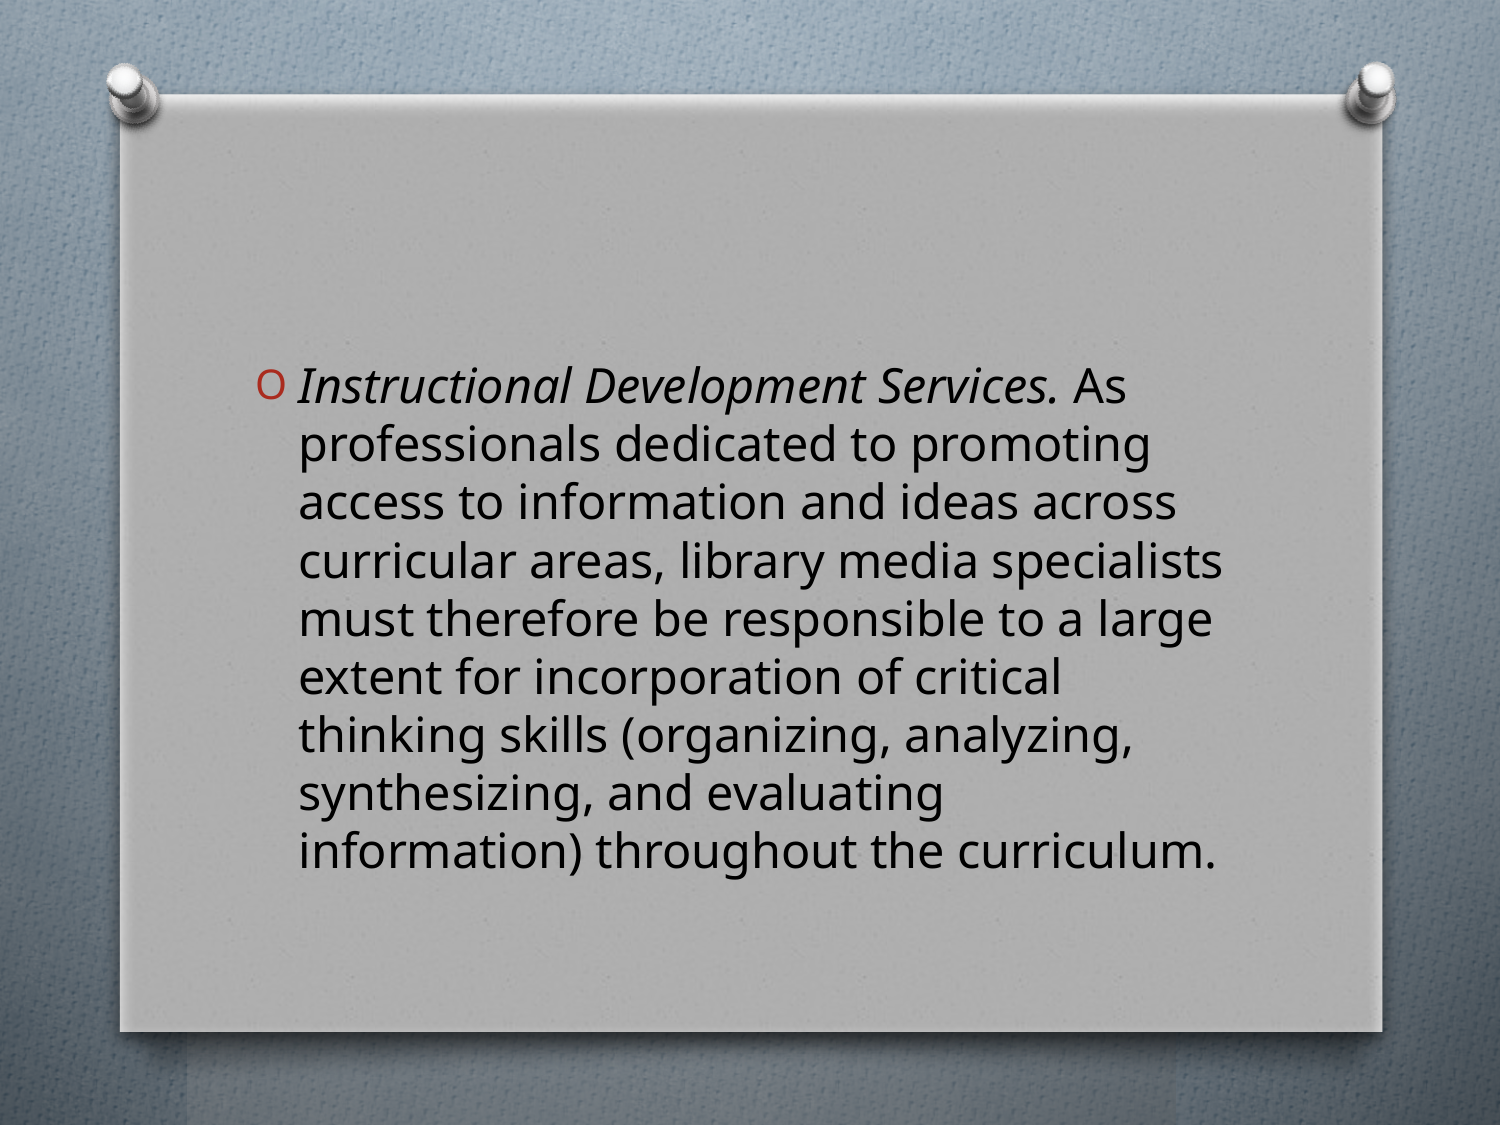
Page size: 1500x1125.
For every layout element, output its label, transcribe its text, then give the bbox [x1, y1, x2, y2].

list Instructional Development Services. As professionals dedicated to promoting access to information and ideas across curricular areas, library media specialists must therefore be responsible to a large extent for incorporation of critical thinking skills (organizing, analyzing, synthesizing, and evaluating information) throughout the curriculum. [240, 347, 1257, 939]
picture [75, 29, 198, 153]
picture [1317, 35, 1439, 156]
